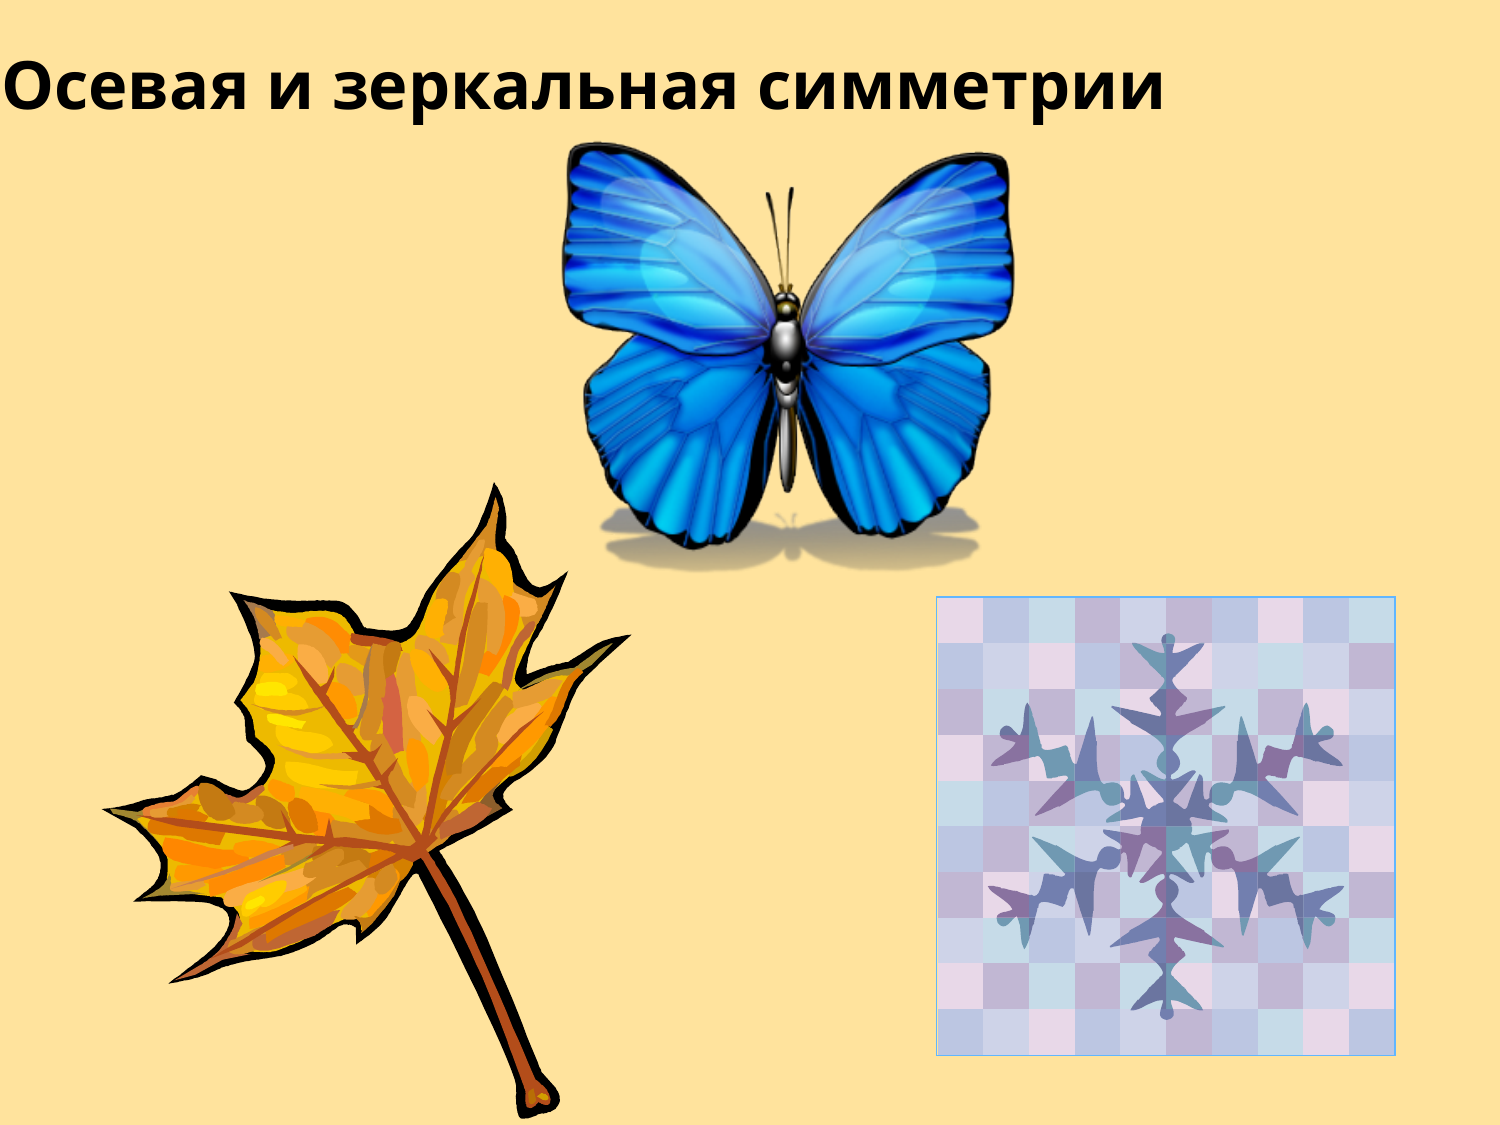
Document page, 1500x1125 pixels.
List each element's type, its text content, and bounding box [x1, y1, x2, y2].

picture [550, 93, 1032, 587]
picture [127, 525, 707, 1125]
picture [937, 597, 1395, 1056]
text_box Осевая и зеркальная симметрии [0, 35, 1182, 130]
